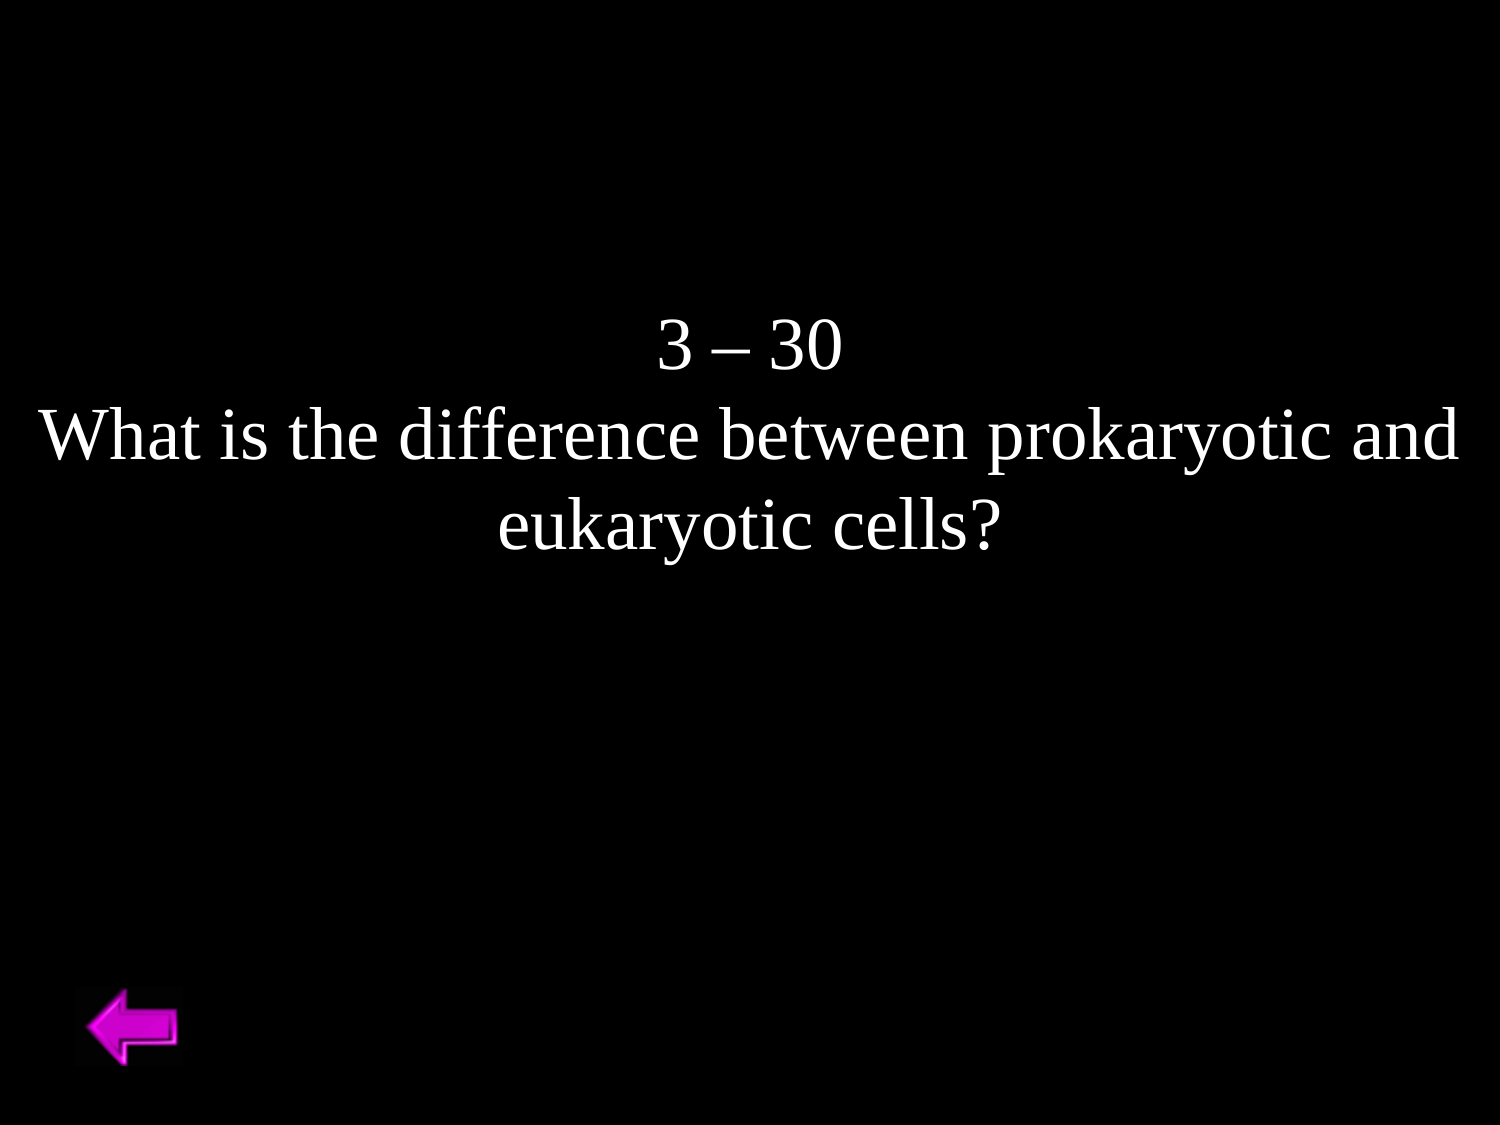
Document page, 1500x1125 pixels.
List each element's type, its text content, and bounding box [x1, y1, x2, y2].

text_box 3 – 30 What is the difference between prokaryotic and eukaryotic cells? [12, 287, 1488, 573]
picture [74, 987, 183, 1066]
